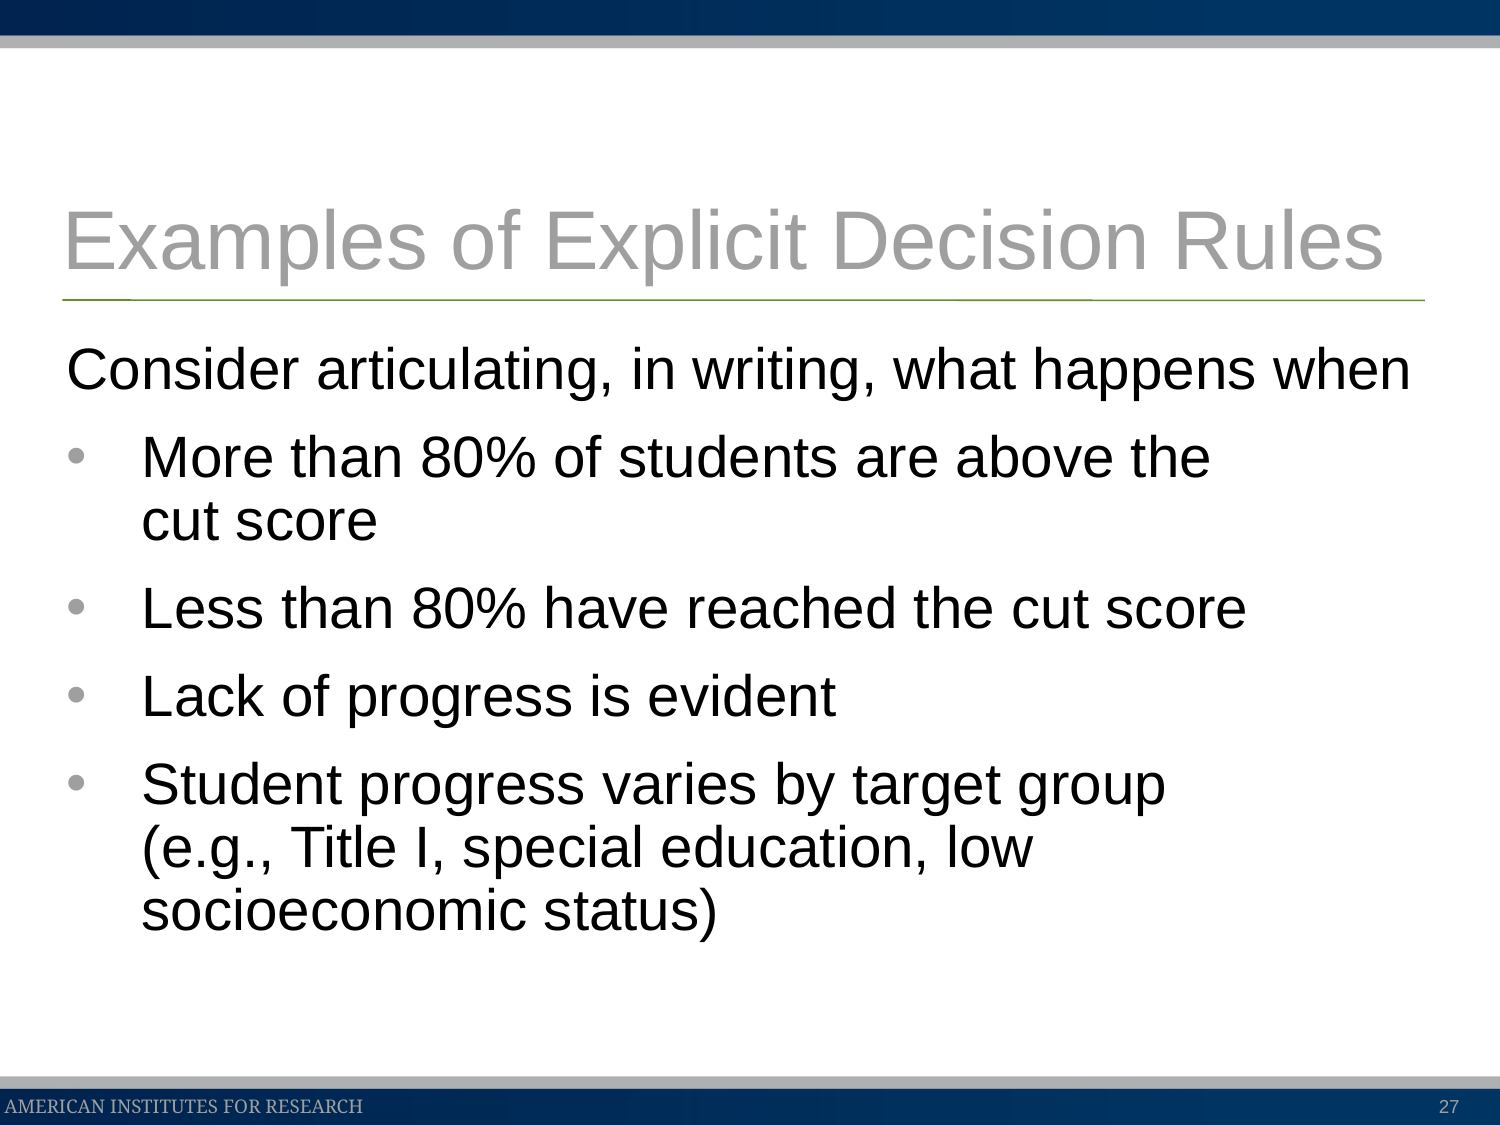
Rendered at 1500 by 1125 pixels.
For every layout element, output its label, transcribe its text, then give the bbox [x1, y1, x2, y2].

list Consider articulating, in writing, what happens when More than 80% of students are above the cut score Less than 80% have reached the cut score Lack of progress is evident Student progress varies by target group (e.g., Title I, special education, low socioeconomic status) [66, 339, 1500, 1038]
title Examples of Explicit Decision Rules [62, 196, 1426, 288]
slide_number 27 [1438, 1095, 1462, 1118]
picture [0, 0, 1500, 1125]
